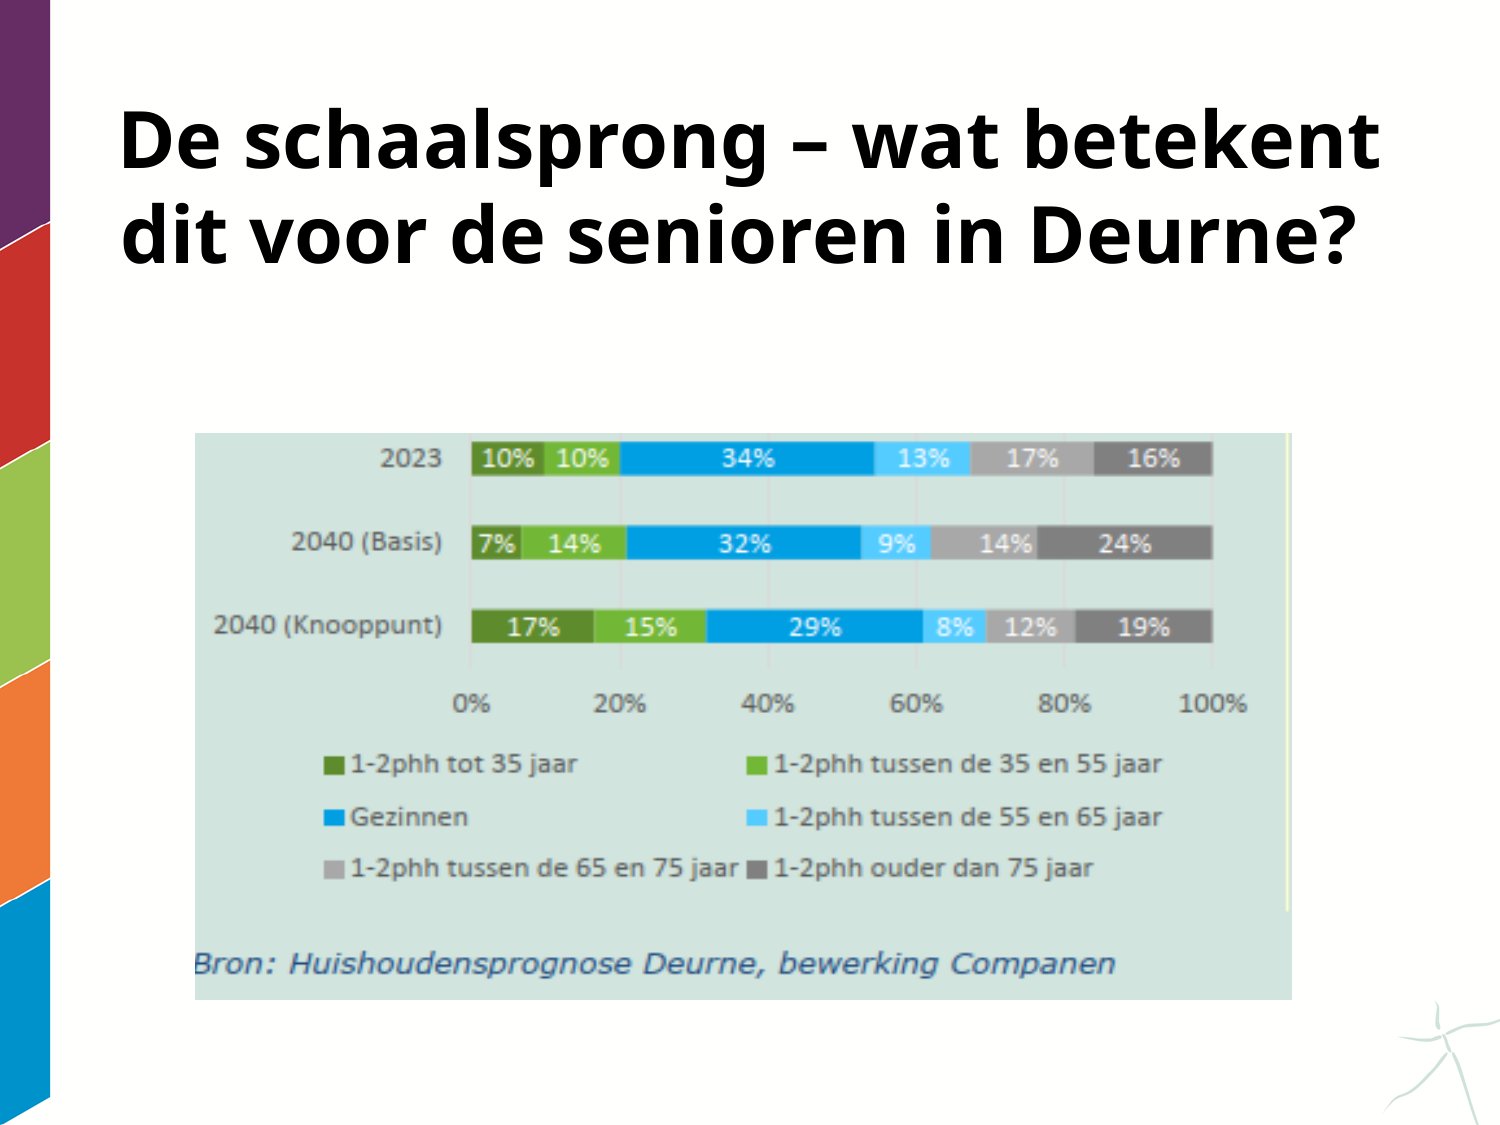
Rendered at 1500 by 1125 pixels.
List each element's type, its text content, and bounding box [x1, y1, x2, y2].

picture [0, 0, 1500, 1125]
title De schaalsprong – wat betekent dit voor de senioren in Deurne? [81, 137, 1419, 327]
